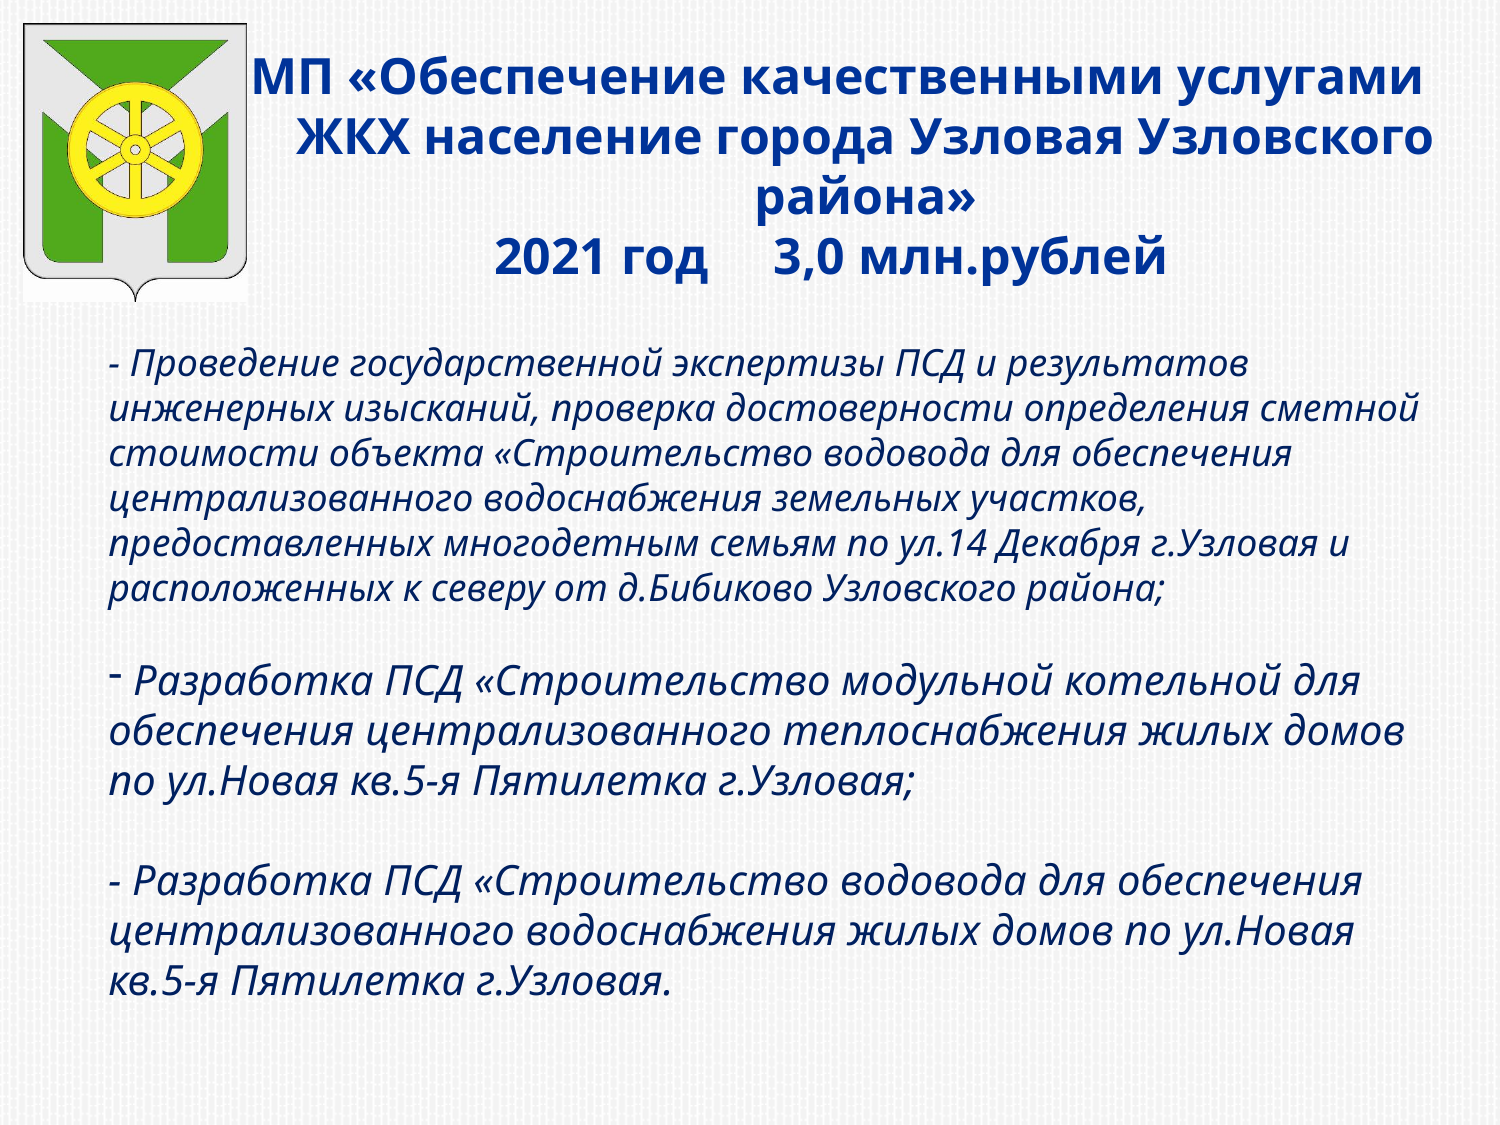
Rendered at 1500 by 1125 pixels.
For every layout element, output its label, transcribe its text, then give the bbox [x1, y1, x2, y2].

text_box - Проведение государственной экспертизы ПСД и результатов инженерных изысканий, проверка достоверности определения сметной стоимости объекта «Строительство водовода для обеспечения централизованного водоснабжения земельных участков, предоставленных многодетным семьям по ул.14 Декабря г.Узловая и расположенных к северу от д.Бибиково Узловского района; Разработка ПСД «Строительство модульной котельной для обеспечения централизованного теплоснабжения жилых домов по ул.Новая кв.5-я Пятилетка г.Узловая; - Разработка ПСД «Строительство водовода для обеспечения централизованного водоснабжения жилых домов по ул.Новая кв.5-я Пятилетка г.Узловая. [93, 331, 1442, 1012]
text_box МП «Обеспечение качественными услугами ЖКХ население города Узловая Узловского района» 2021 год 3,0 млн.рублей [256, 37, 1453, 269]
picture [22, 22, 247, 302]
text_box [164, 269, 1477, 555]
